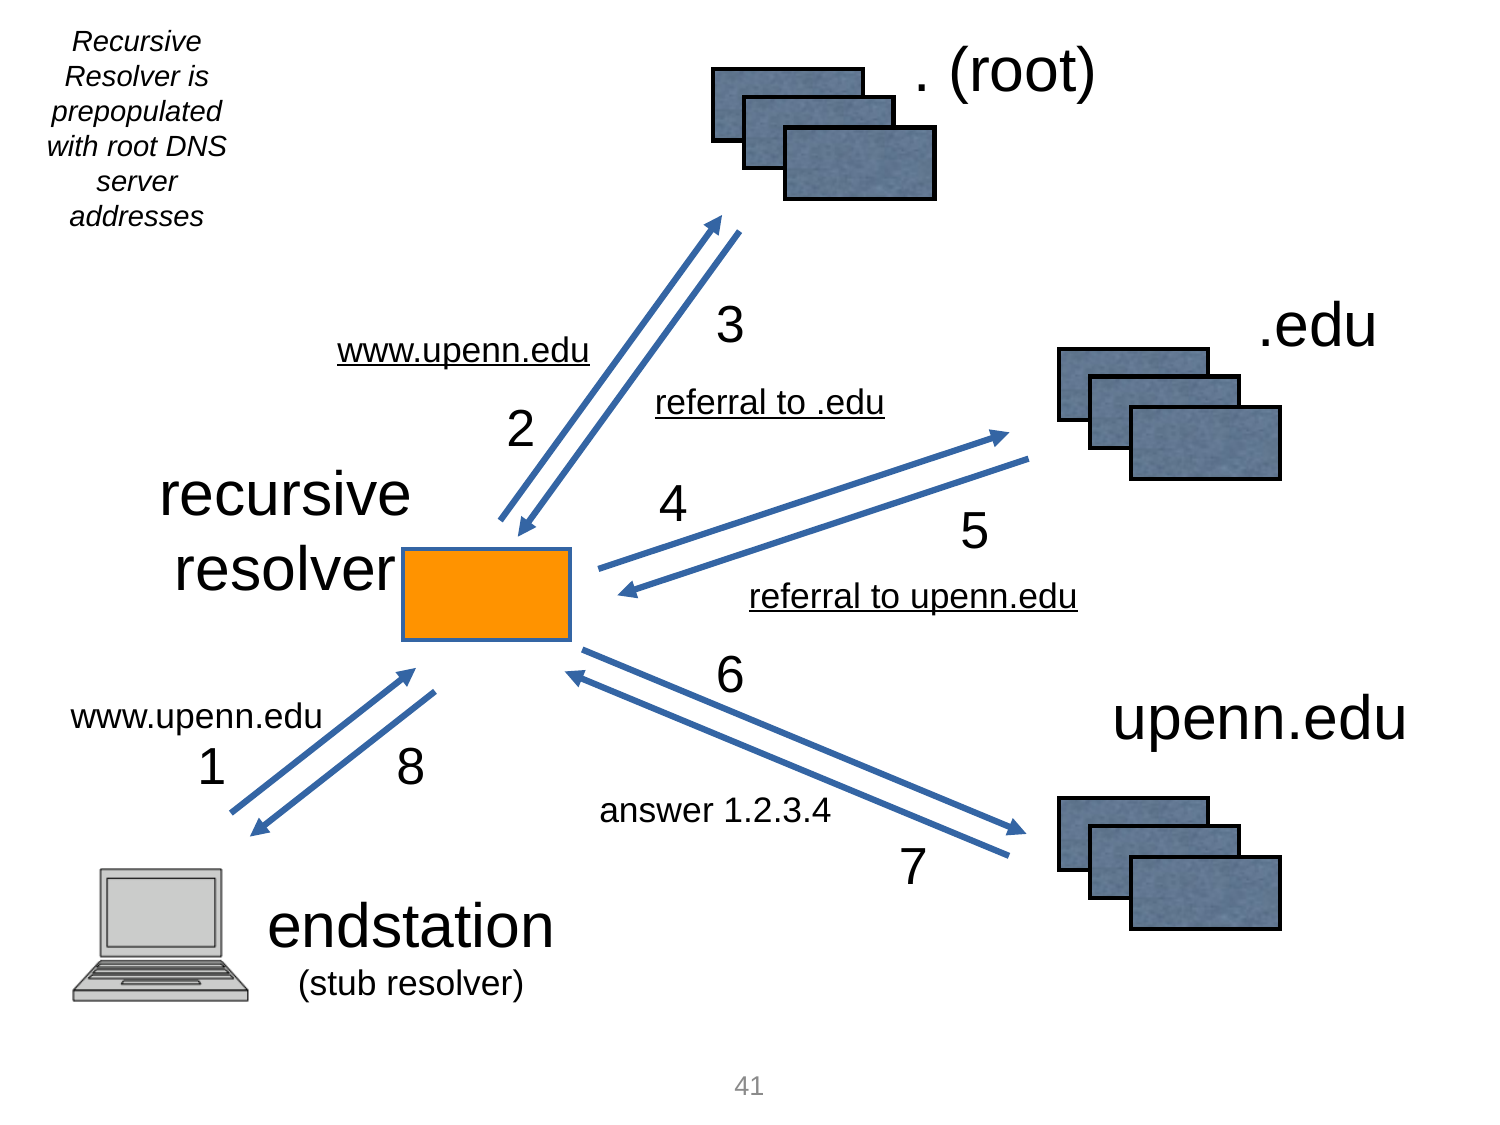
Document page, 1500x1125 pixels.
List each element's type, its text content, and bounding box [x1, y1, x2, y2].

text_box 5 [954, 491, 996, 566]
text_box referral to upenn.edu [743, 566, 1084, 622]
text_box 1 [191, 726, 233, 801]
text_box recursive resolver [123, 447, 449, 609]
text_box endstation (stub resolver) [252, 879, 603, 1009]
text_box 2 [500, 388, 542, 463]
text_box 4 [652, 463, 694, 538]
text_box [617, 458, 1029, 598]
text_box upenn.edu [1106, 670, 1415, 758]
text_box [725, 709, 1027, 835]
text_box [402, 549, 570, 641]
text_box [1058, 348, 1281, 480]
text_box referral to .edu [648, 373, 891, 428]
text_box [1058, 798, 1281, 929]
text_box 3 [709, 284, 751, 359]
text_box [564, 670, 827, 780]
text_box Recursive Resolver is prepopulated with root DNS server addresses [23, 16, 251, 239]
text_box www.upenn.edu [64, 687, 330, 742]
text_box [713, 68, 935, 200]
text_box [500, 215, 723, 521]
text_box . (root) [908, 23, 1104, 110]
text_box 8 [390, 726, 432, 801]
text_box 6 [709, 634, 751, 709]
text_box [517, 231, 740, 537]
picture [71, 868, 251, 1003]
text_box [330, 667, 416, 736]
text_box answer 1.2.3.4 [593, 780, 838, 835]
text_box 7 [892, 826, 934, 901]
text_box [249, 691, 436, 837]
text_box www.upenn.edu [331, 320, 596, 375]
slide_number 41 [729, 1067, 770, 1111]
text_box [694, 430, 1010, 538]
text_box .edu [1251, 278, 1385, 365]
